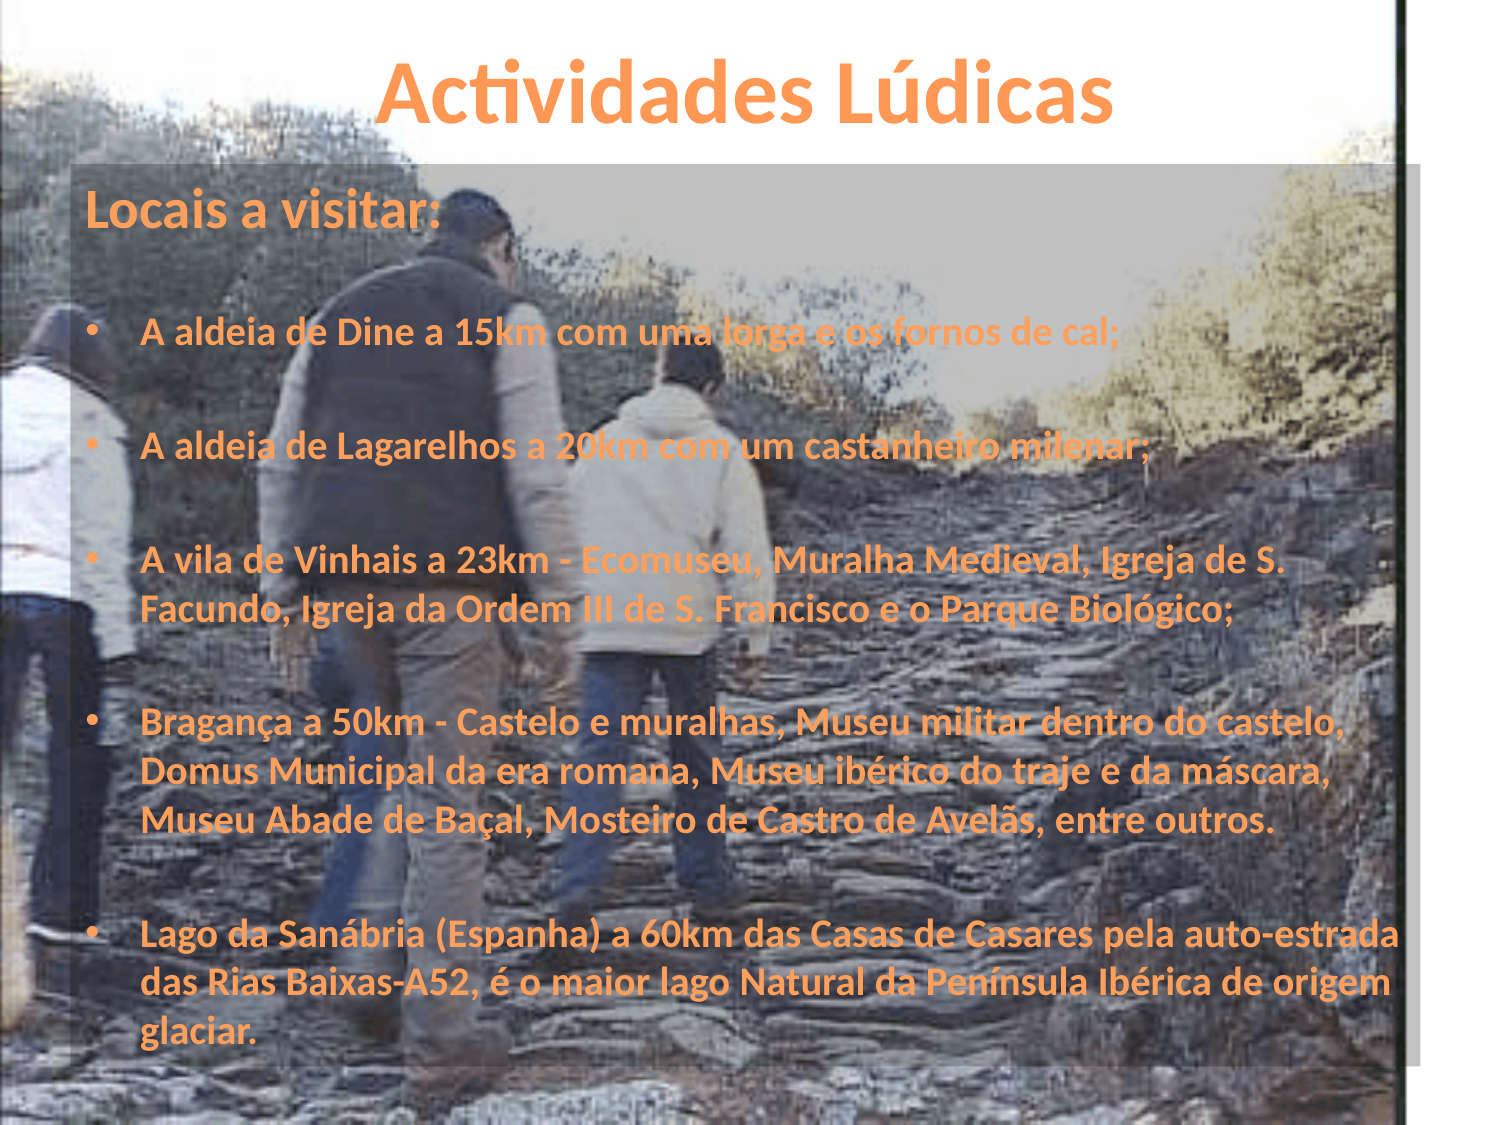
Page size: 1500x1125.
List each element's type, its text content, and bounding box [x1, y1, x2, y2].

list Locais a visitar: A aldeia de Dine a 15km com uma lorga e os fornos de cal; A aldeia de Lagarelhos a 20km com um castanheiro milenar; A vila de Vinhais a 23km - Ecomuseu, Muralha Medieval, Igreja de S. Facundo, Igreja da Ordem III de S. Francisco e o Parque Biológico; Bragança a 50km - Castelo e muralhas, Museu militar dentro do castelo, Domus Municipal da era romana, Museu ibérico do traje e da máscara, Museu Abade de Baçal, Mosteiro de Castro de Avelãs, entre outros. Lago da Sanábria (Espanha) a 60km das Casas de Casares pela auto-estrada das Rias Baixas-A52, é o maior lago Natural da Península Ibérica de origem glaciar. [70, 164, 1421, 1067]
picture [0, 0, 1500, 1125]
title Actividades Lúdicas [70, 23, 1421, 151]
